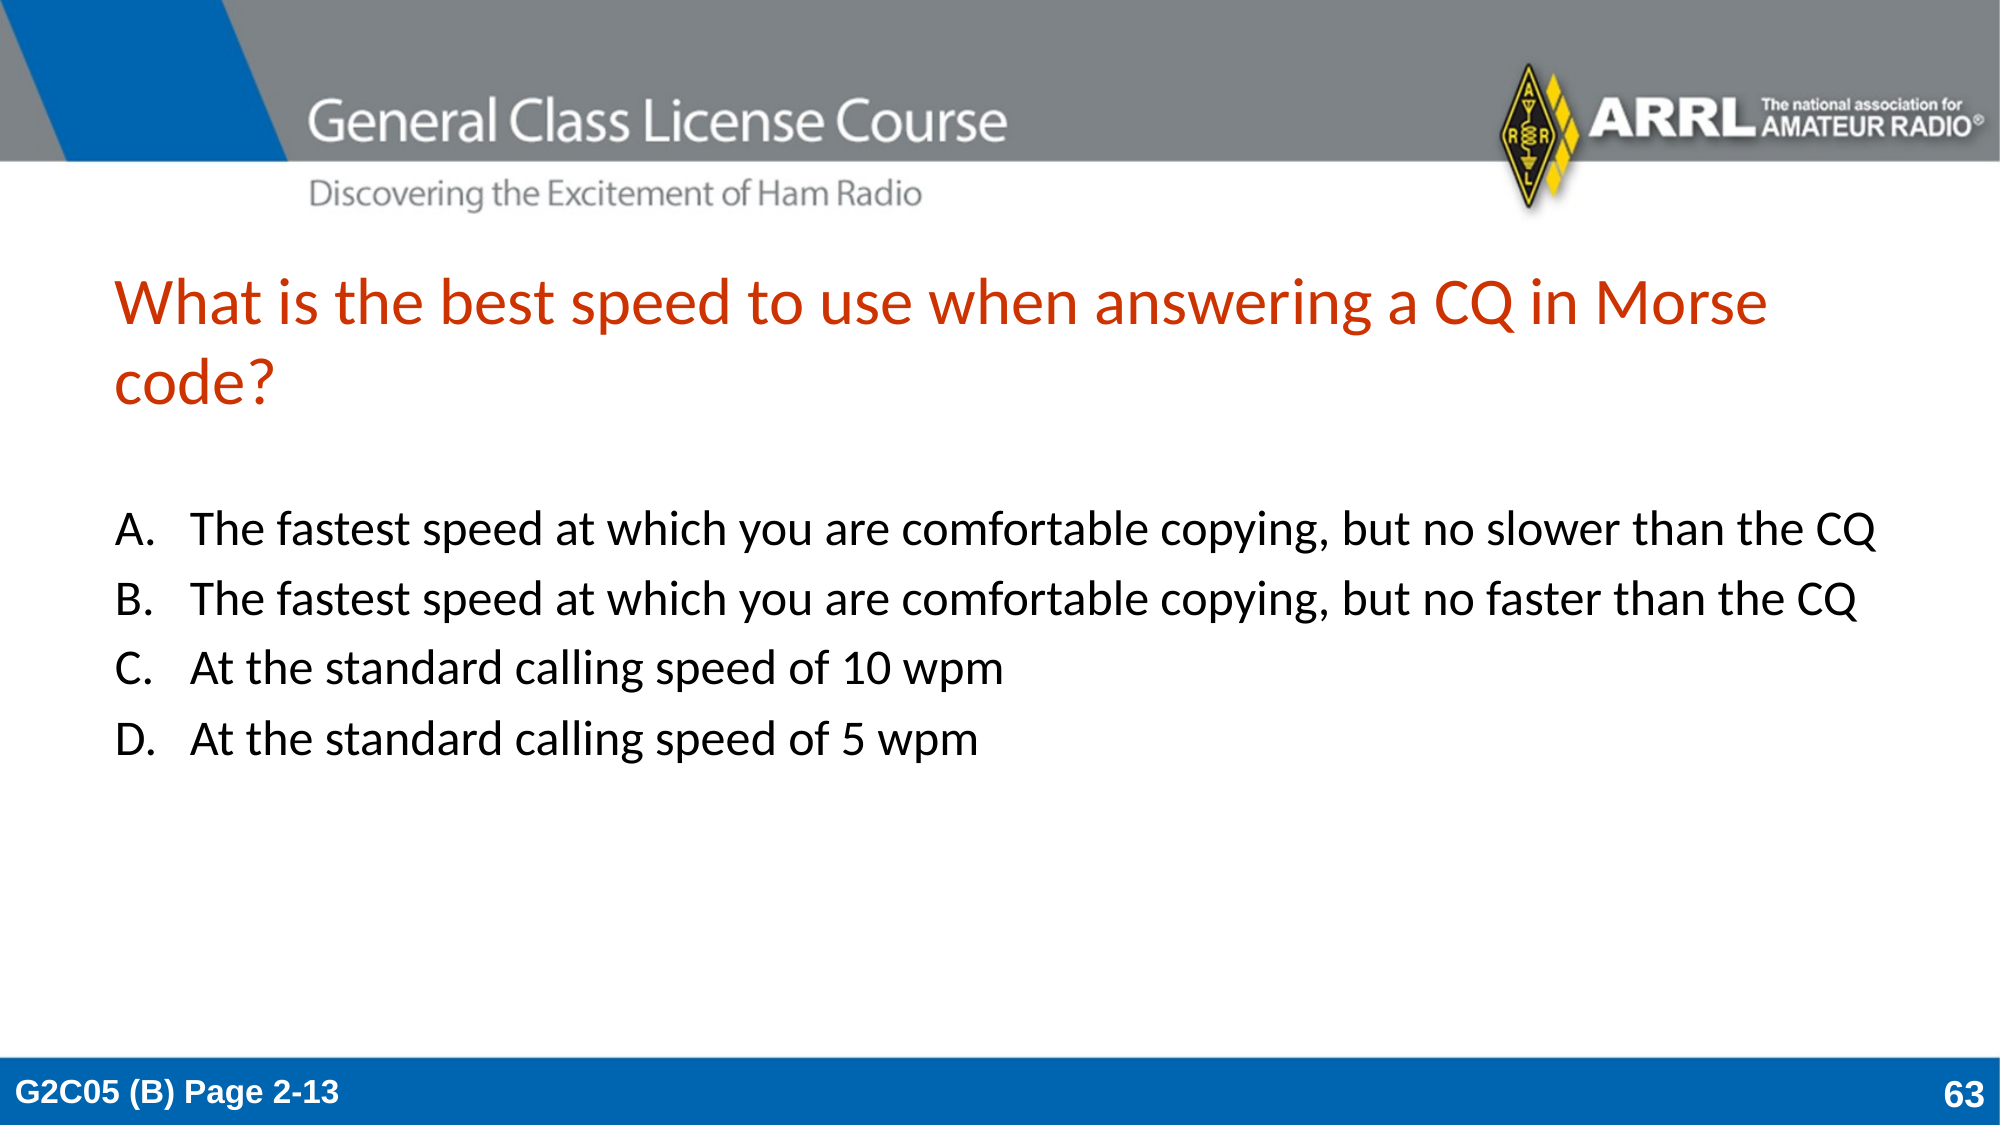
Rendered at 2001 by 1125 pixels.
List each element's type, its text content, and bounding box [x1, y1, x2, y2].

text_box 63 [1875, 1062, 2000, 1123]
title What is the best speed to use when answering a CQ in Morse code? [99, 249, 1900, 388]
picture [0, 0, 2001, 1125]
list The fastest speed at which you are comfortable copying, but no slower than the CQ The fastest speed at which you are comfortable copying, but no faster than the CQ At the standard calling speed of 10 wpm At the standard calling speed of 5 wpm [99, 487, 1900, 1005]
text_box G2C05 (B) Page 2-13 [0, 1062, 1313, 1118]
